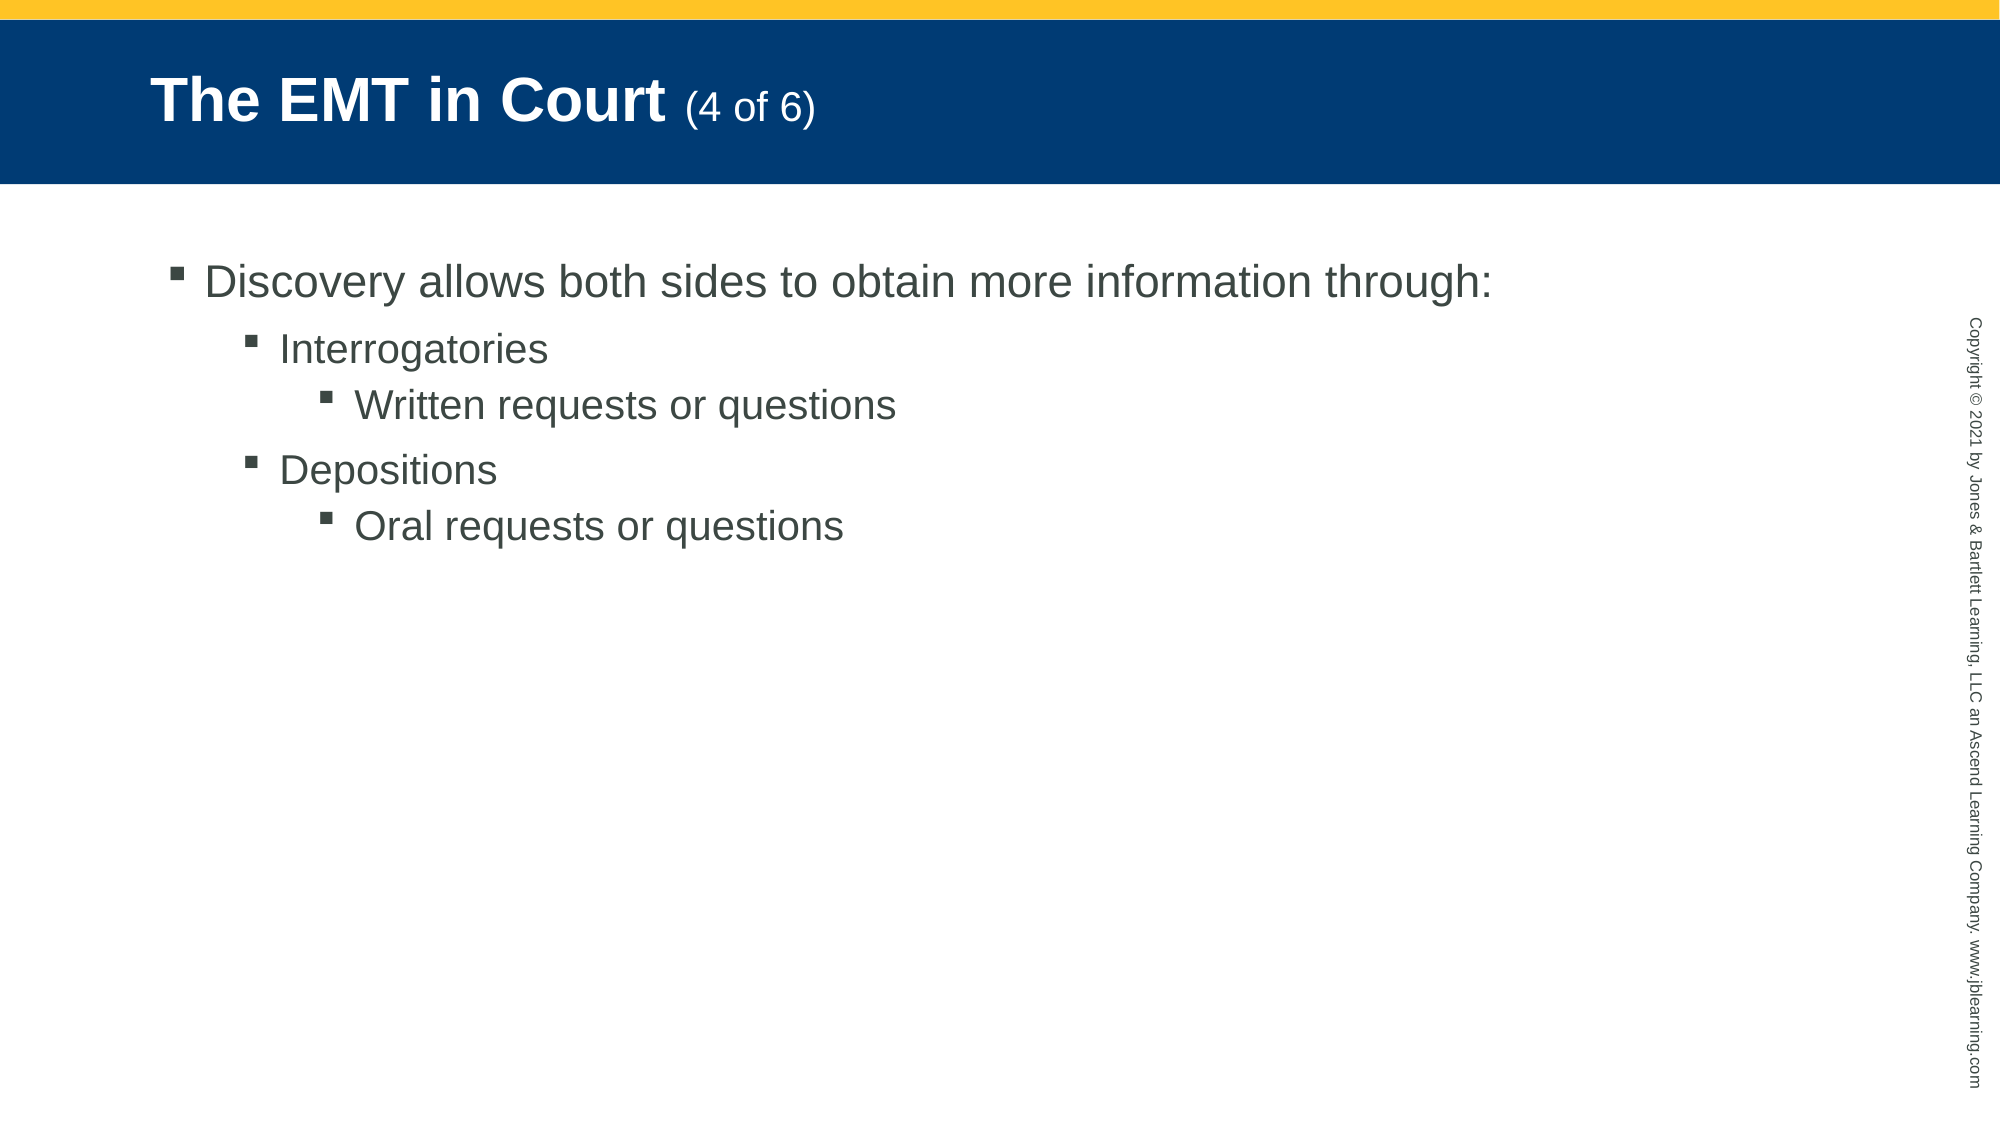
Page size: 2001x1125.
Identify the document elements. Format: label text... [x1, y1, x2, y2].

list Discovery allows both sides to obtain more information through: Interrogatories Written requests or questions Depositions Oral requests or questions [151, 244, 1840, 1016]
title The EMT in Court (4 of 6) [0, 19, 2000, 185]
